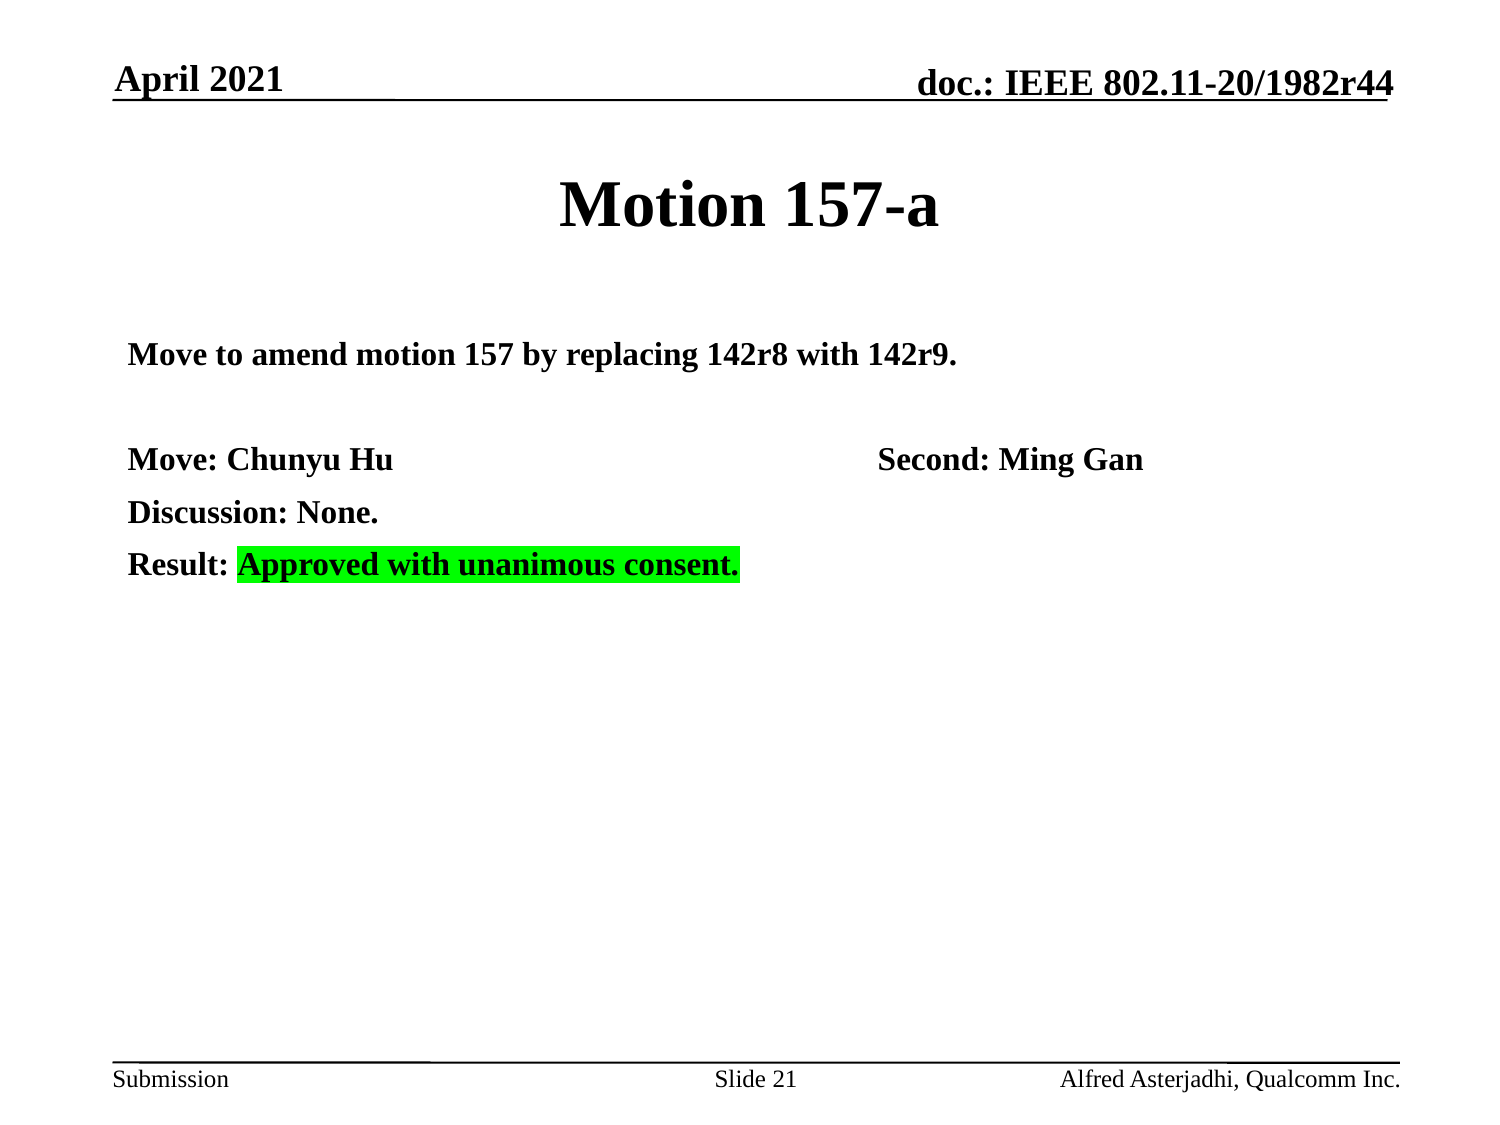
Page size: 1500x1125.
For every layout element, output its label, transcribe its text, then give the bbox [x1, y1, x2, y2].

footer Alfred Asterjadhi, Qualcomm Inc. [878, 1061, 1402, 1093]
title Motion 157-a [112, 112, 1388, 288]
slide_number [114, 54, 423, 100]
list Move to amend motion 157 by replacing 142r8 with 142r9. Move: Chunyu Hu Second: Ming Gan Discussion: None. Result: Approved with unanimous consent. [112, 324, 1388, 1000]
slide_number Slide 21 [712, 1061, 800, 1123]
